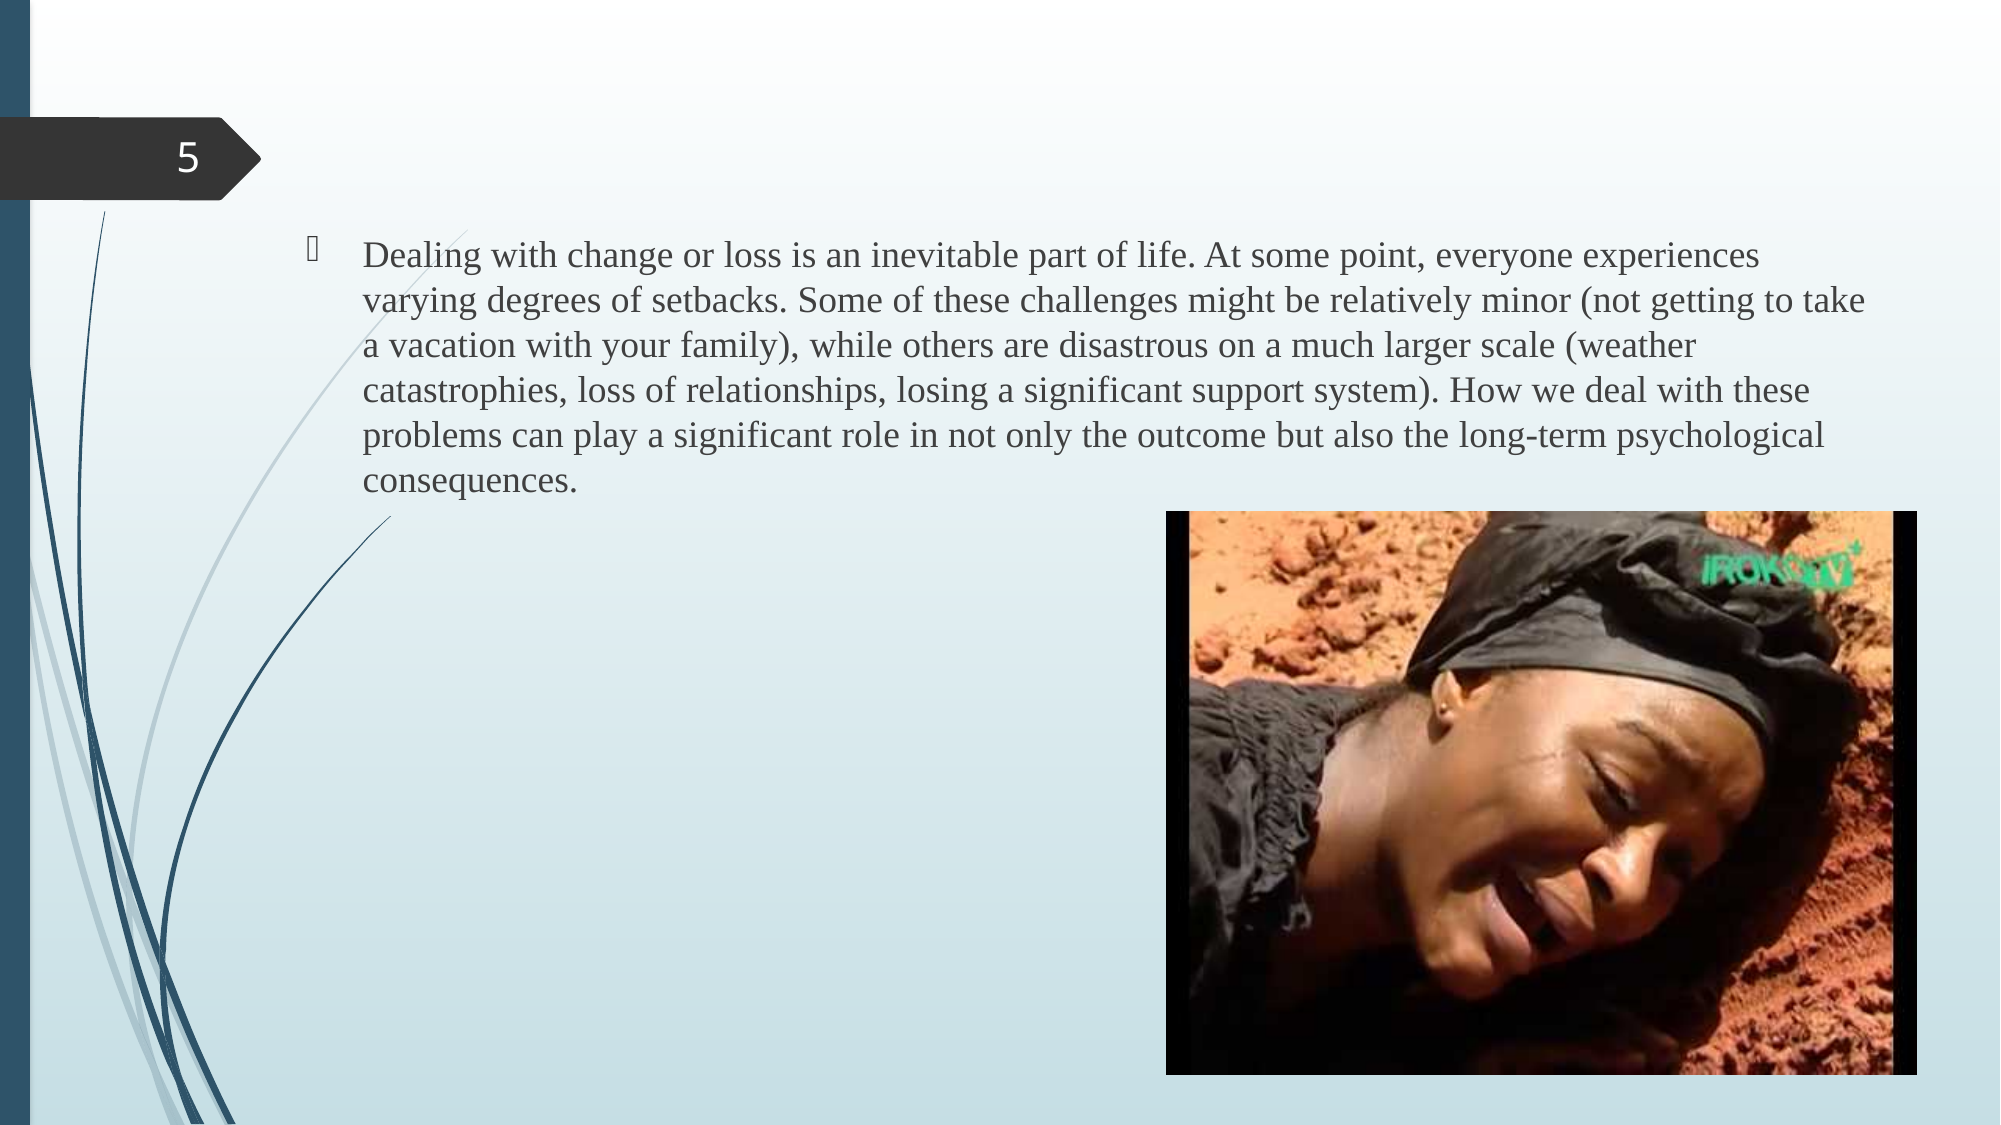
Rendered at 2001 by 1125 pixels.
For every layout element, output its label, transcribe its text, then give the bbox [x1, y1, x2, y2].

picture [1165, 511, 1917, 1075]
slide_number 5 [87, 129, 216, 190]
list Dealing with change or loss is an inevitable part of life. At some point, everyone experiences varying degrees of setbacks. Some of these challenges might be relatively minor (not getting to take a vacation with your family), while others are disastrous on a much larger scale (weather catastrophies, loss of relationships, losing a significant support system). How we deal with these problems can play a significant role in not only the outcome but also the long-term psychological consequences. [291, 156, 1888, 970]
